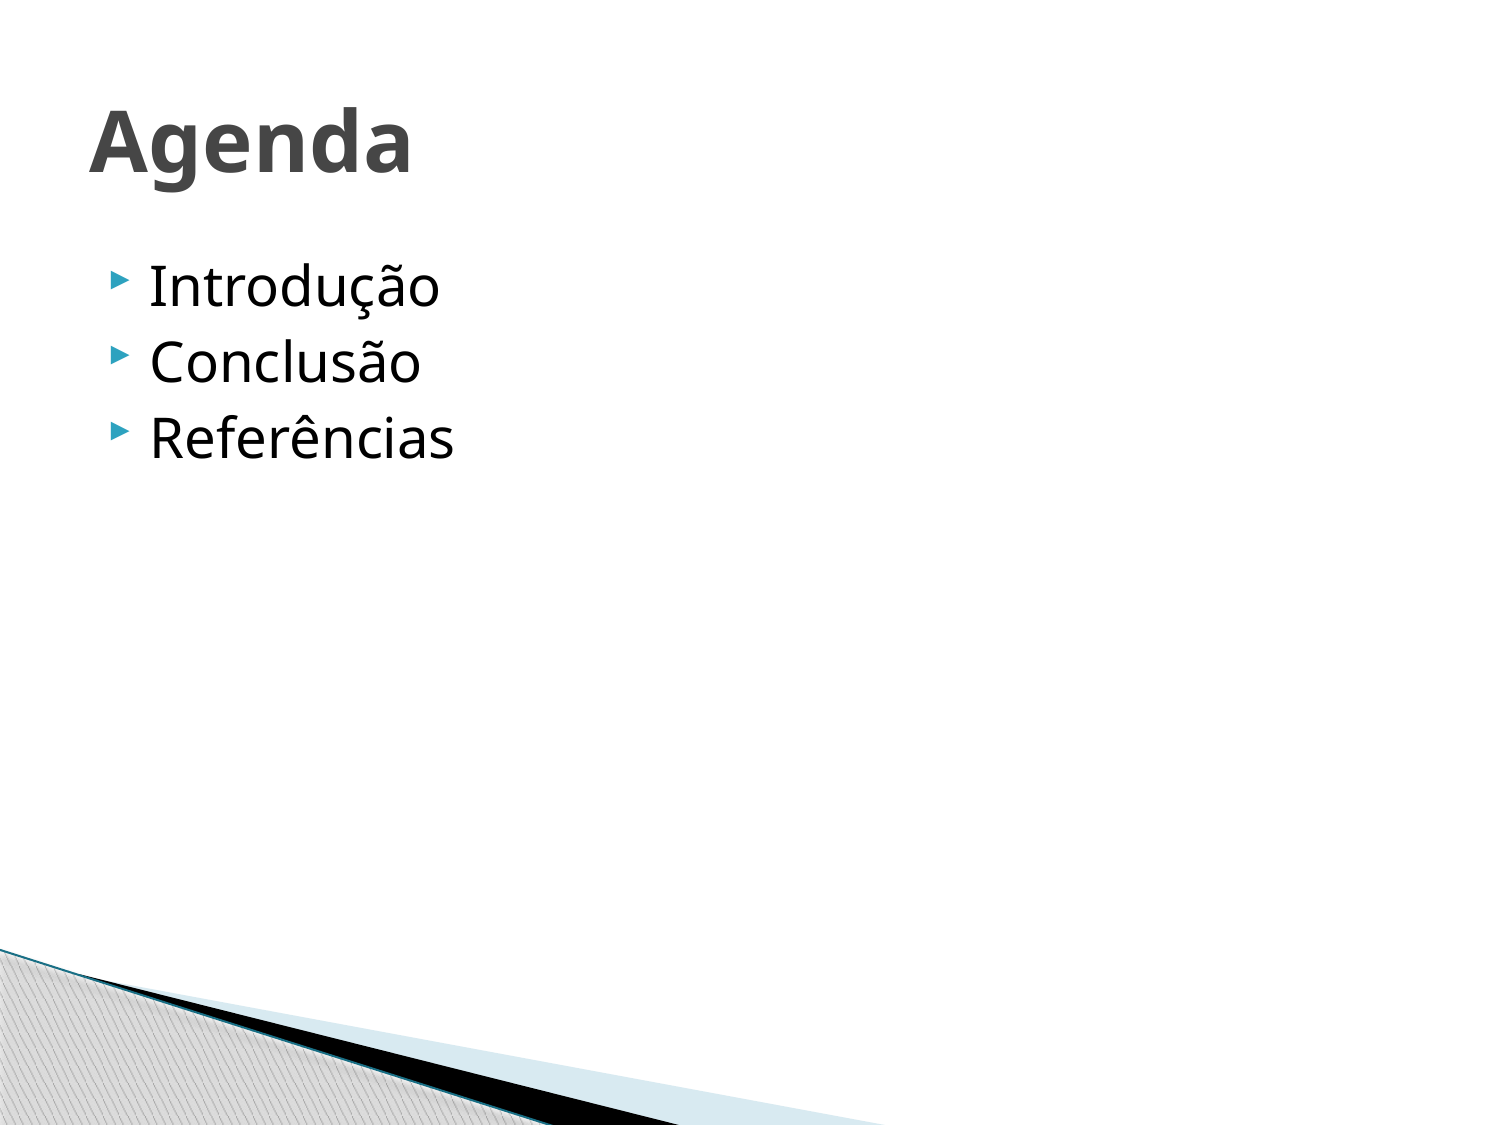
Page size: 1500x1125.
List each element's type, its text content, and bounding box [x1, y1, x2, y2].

title Agenda [75, 45, 1425, 233]
list Introdução Conclusão Referências [75, 243, 1425, 986]
